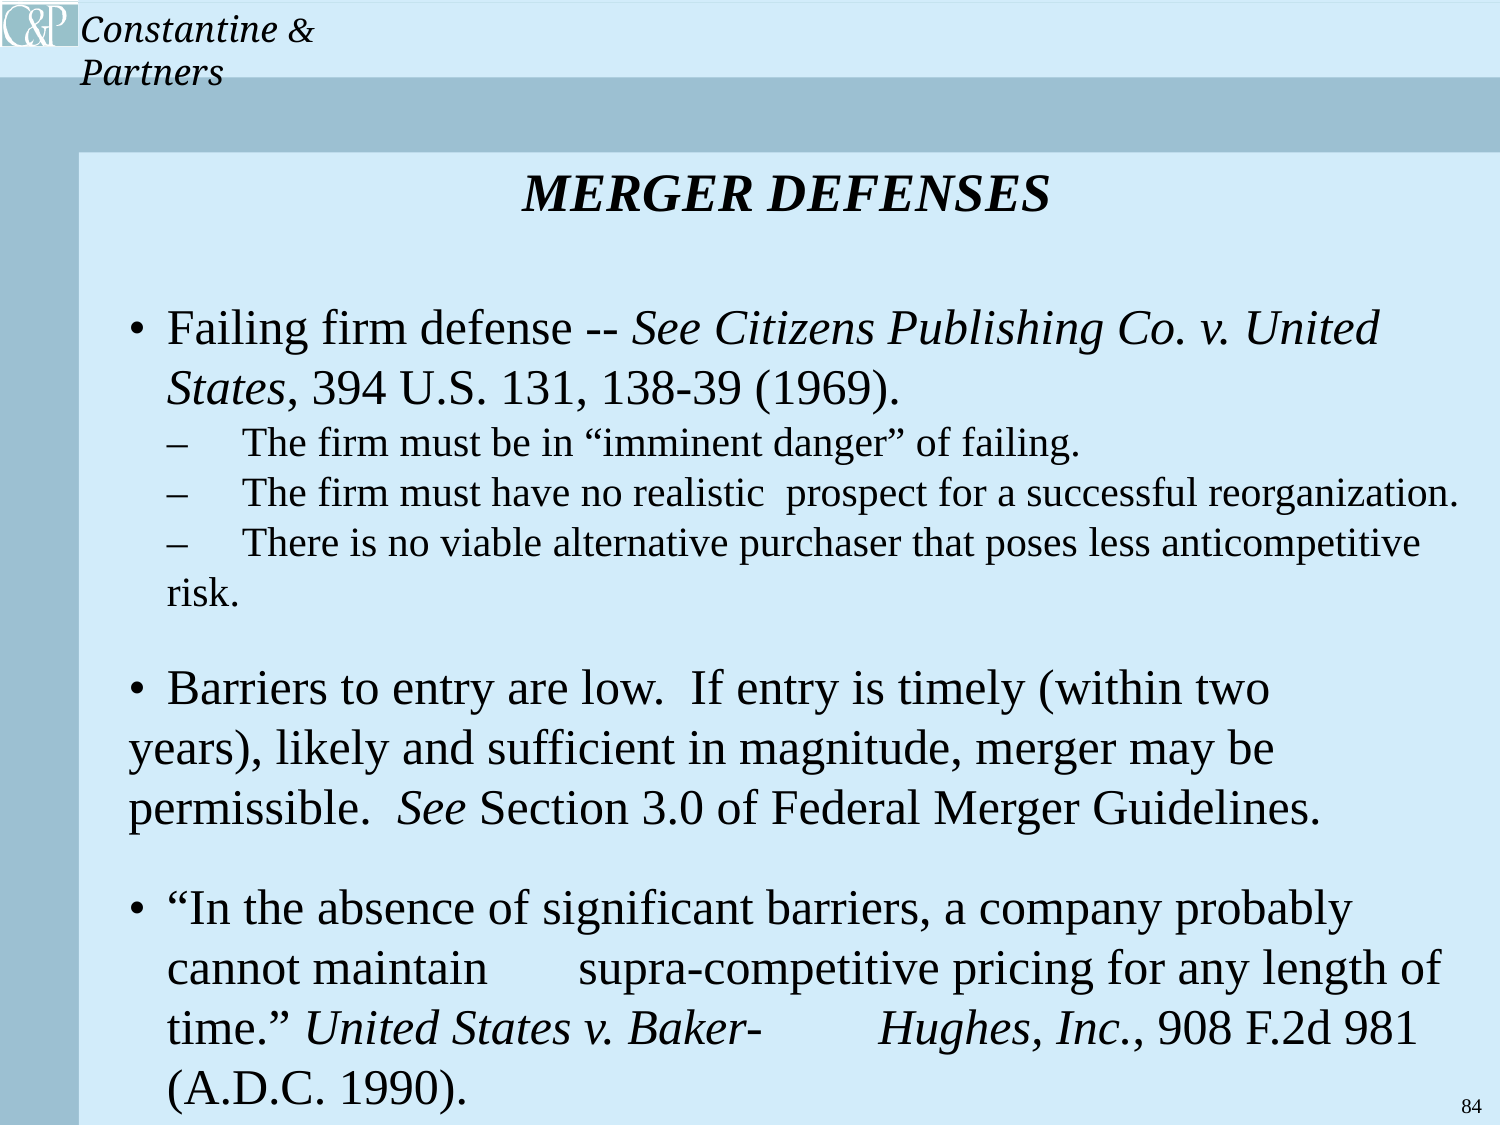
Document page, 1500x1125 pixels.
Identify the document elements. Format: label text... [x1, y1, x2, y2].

text_box • Failing firm defense -- See Citizens Publishing Co. v. United States, 394 U.S. 131, 138-39 (1969). – The firm must be in “imminent danger” of failing. – The firm must have no realistic prospect for a successful reorganization. – There is no viable alternative purchaser that poses less anticompetitive risk. • Barriers to entry are low. If entry is timely (within two years), likely and sufficient in magnitude, merger may be permissible. See Section 3.0 of Federal Merger Guidelines. • “In the absence of significant barriers, a company probably cannot maintain supra-competitive pricing for any length of time.” United States v. Baker- Hughes, Inc., 908 F.2d 981 (A.D.C. 1990). [74, 287, 1500, 1123]
text_box MERGER DEFENSES [74, 149, 1500, 230]
